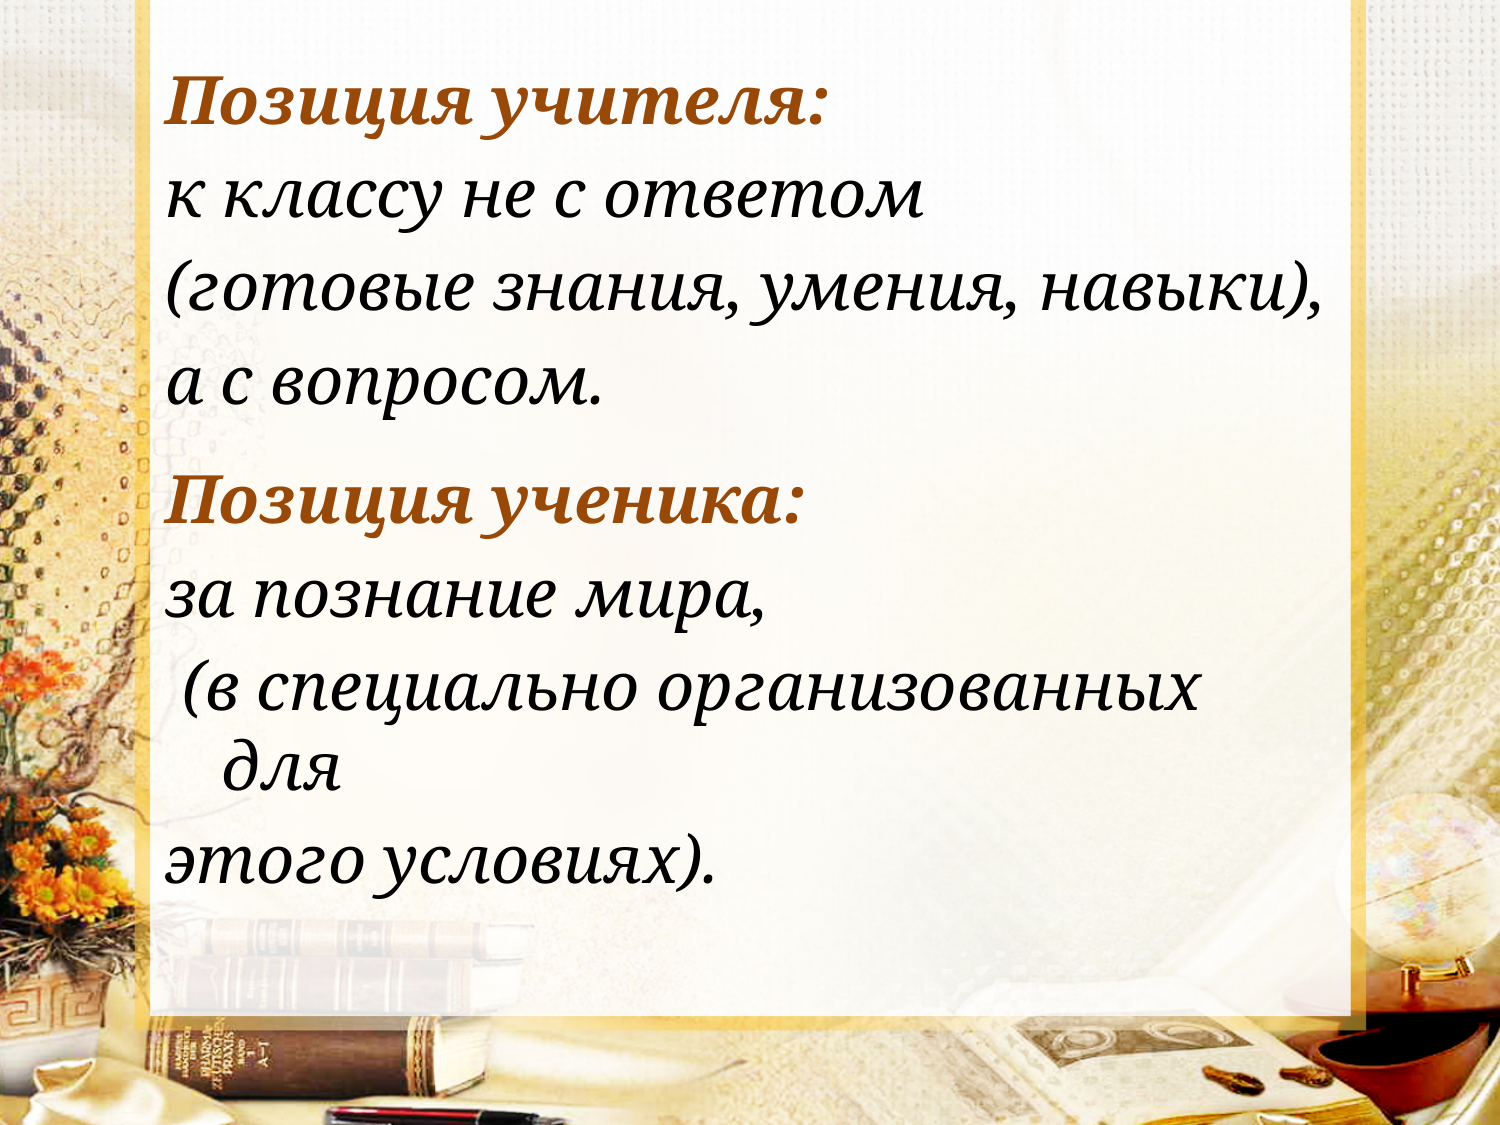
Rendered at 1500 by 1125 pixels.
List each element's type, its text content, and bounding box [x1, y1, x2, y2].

picture [0, 0, 1500, 1125]
list Позиция учителя: к классу не с ответом (готовые знания, умения, навыки), а с вопросом. Позиция ученика: за познание мира, (в специально организованных для этого условиях). [150, 50, 1350, 1005]
